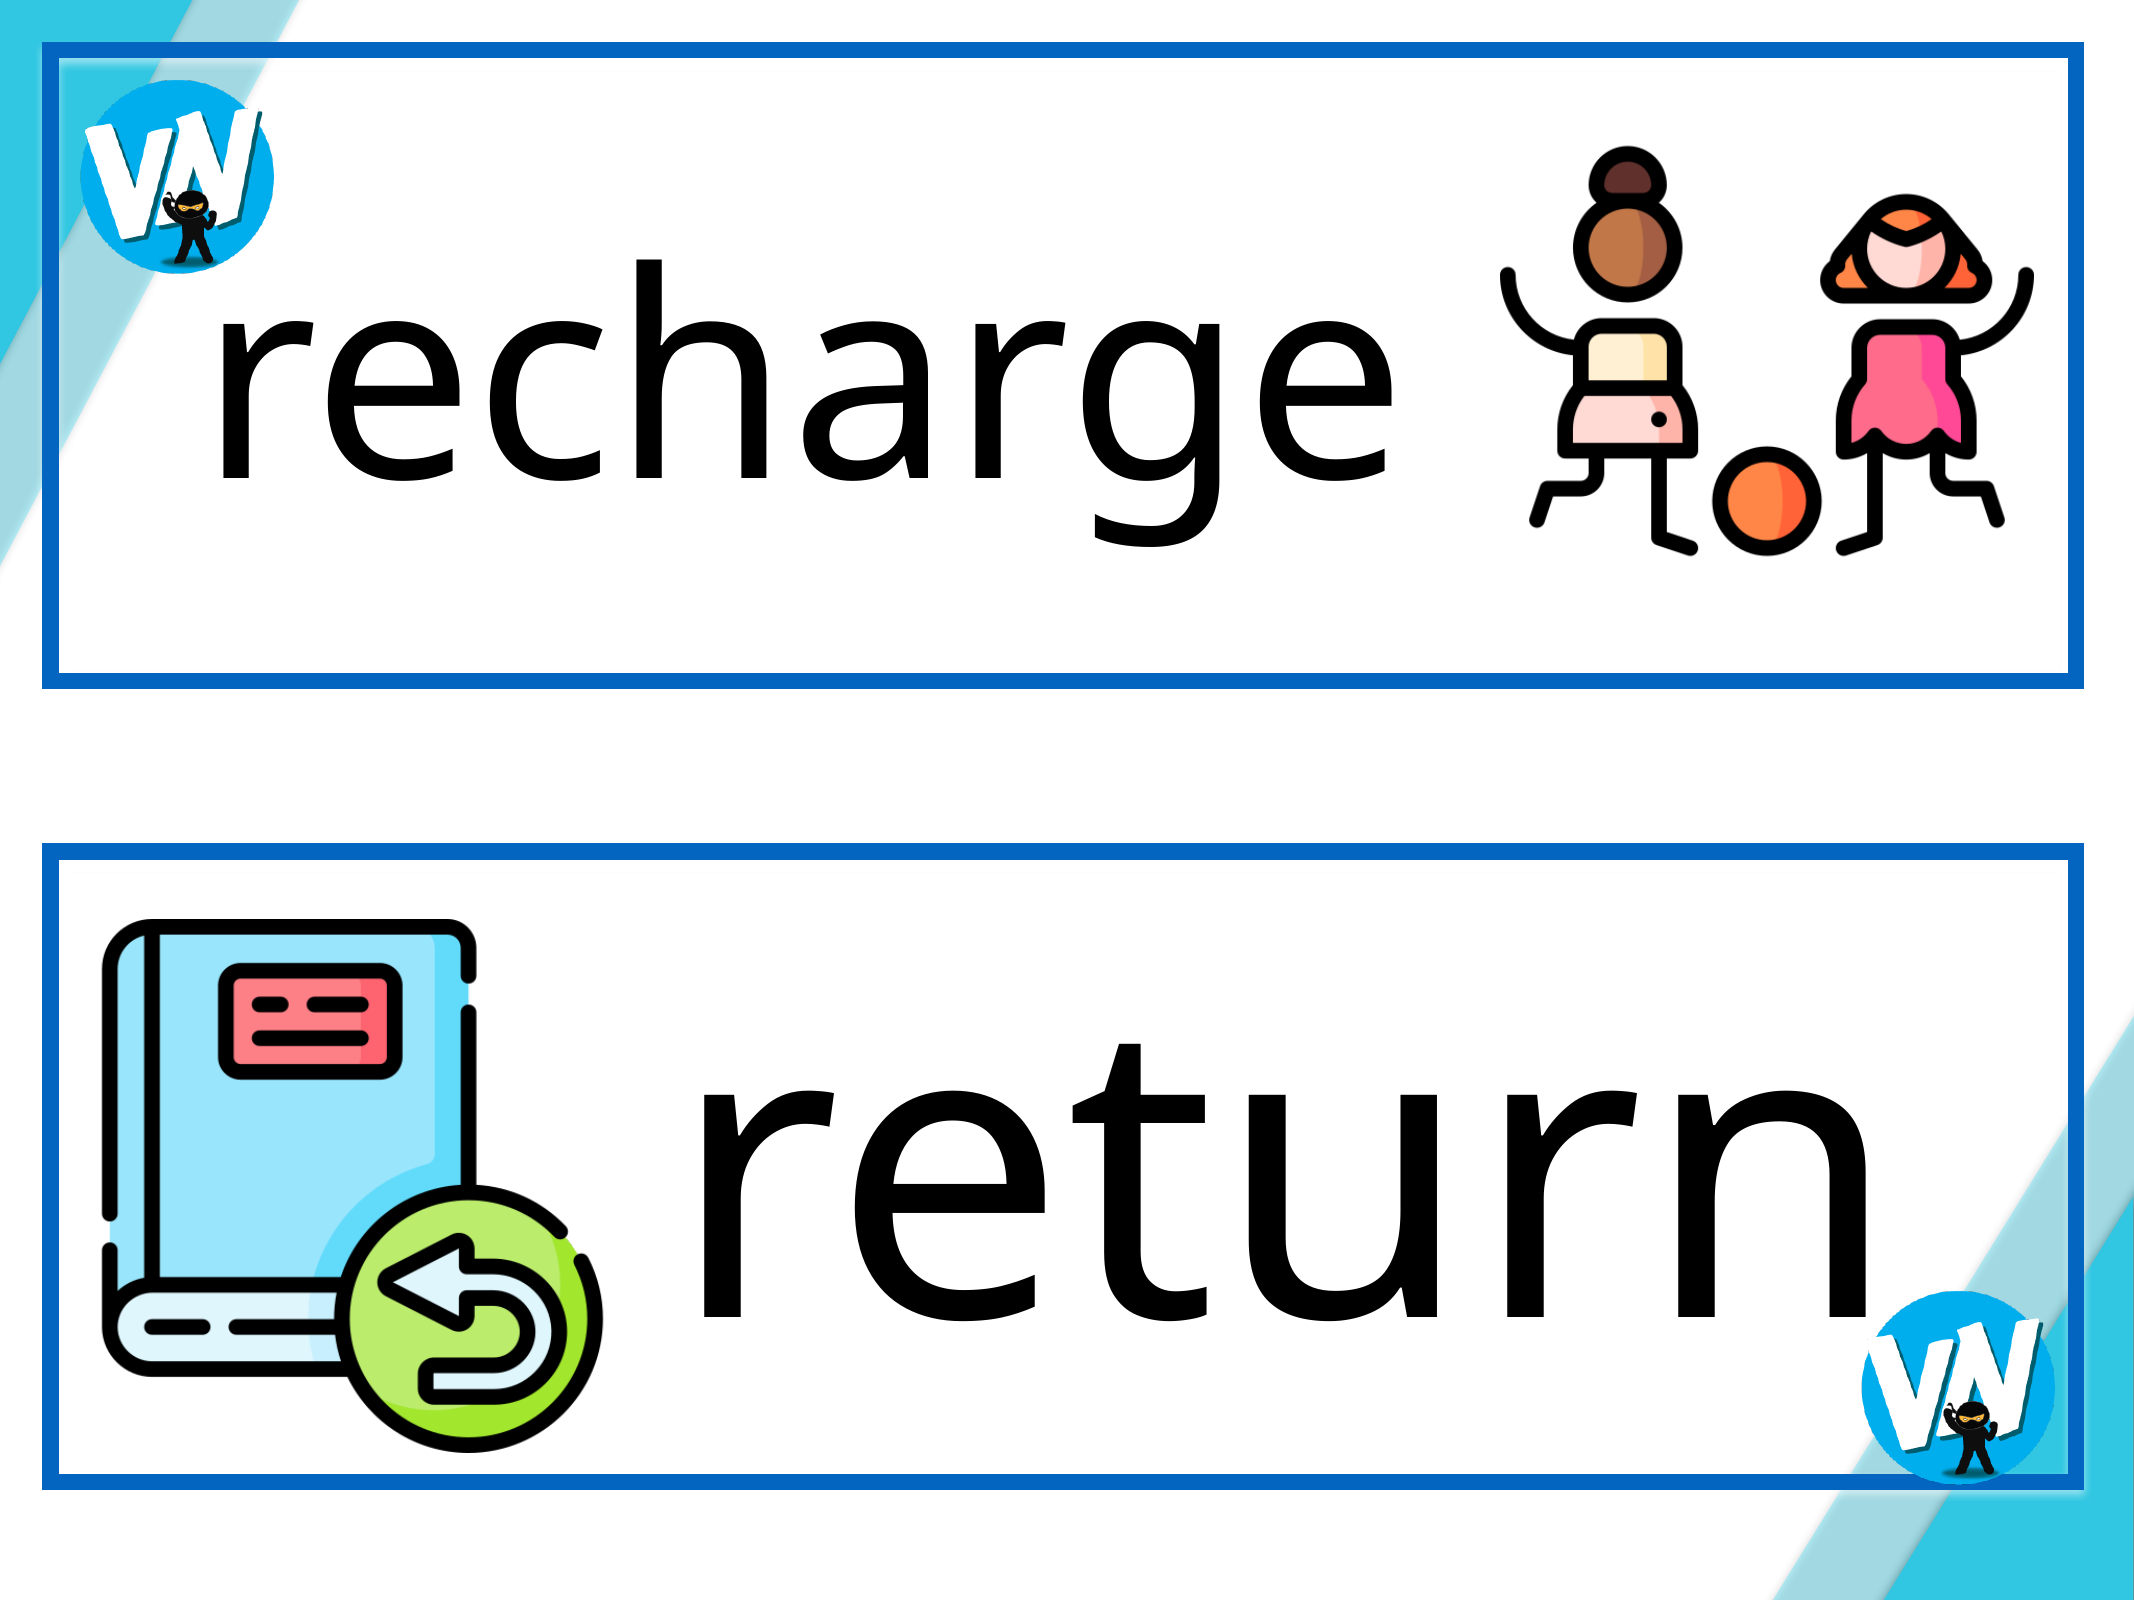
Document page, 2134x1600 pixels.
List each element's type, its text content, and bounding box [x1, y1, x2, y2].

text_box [0, 0, 81, 1497]
text_box [90, 50, 2076, 681]
text_box [90, 1410, 1833, 1483]
picture [1499, 84, 2034, 619]
text_box recharge [191, 182, 1415, 545]
picture [57, 77, 299, 278]
picture [85, 918, 620, 1453]
picture [1837, 1288, 2080, 1488]
text_box return [430, 895, 1956, 1410]
text_box [90, 851, 1956, 912]
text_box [1963, 235, 2134, 1600]
